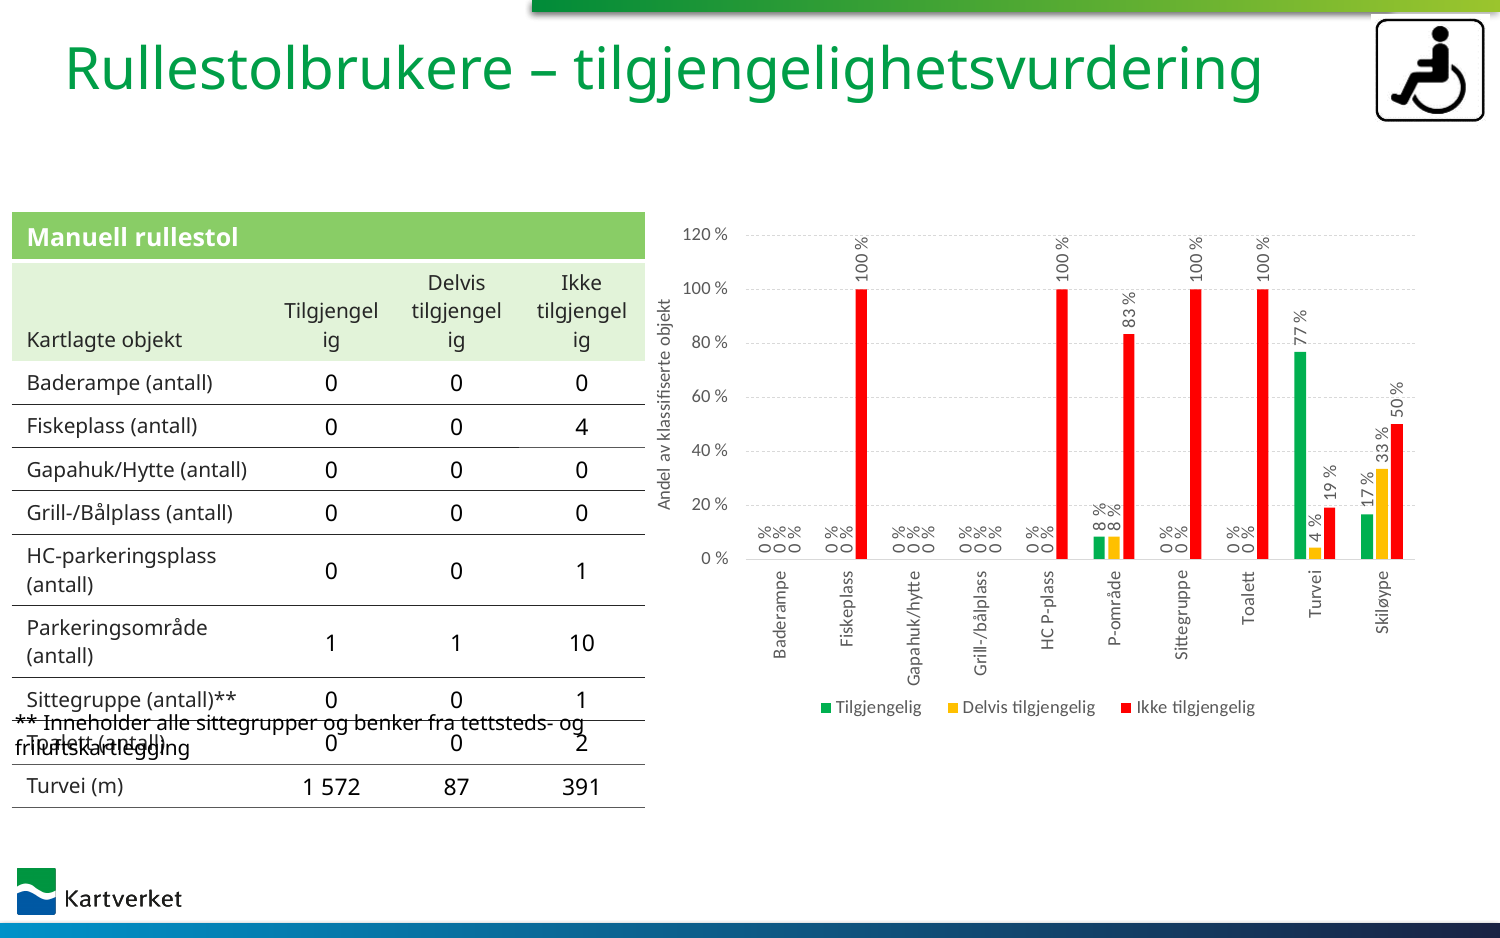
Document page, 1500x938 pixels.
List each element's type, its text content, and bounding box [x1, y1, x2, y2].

table_cell 0 [269, 361, 394, 404]
table_cell 0 [519, 491, 638, 534]
table_cell Grill-/Bålplass (antall) [12, 491, 269, 534]
table_cell 0 [394, 405, 519, 447]
table_cell Turvei (m) [12, 768, 269, 807]
text_box Rullestolbrukere – tilgjengelighetsvurdering [49, 12, 1372, 109]
table_cell Gapahuk/Hytte (antall) [12, 448, 269, 490]
table_cell Sittegruppe (antall)** [12, 678, 269, 702]
table_cell 0 [269, 535, 394, 605]
table_cell 0 [519, 361, 638, 404]
table_cell 1 572 [269, 768, 394, 807]
table_cell Baderampe (antall) [12, 361, 269, 404]
table_cell 0 [269, 678, 394, 702]
table_cell 0 [394, 491, 519, 534]
table_cell 1 [519, 535, 638, 605]
picture [643, 218, 1426, 728]
table_cell 0 [394, 678, 519, 702]
table_cell 0 [394, 535, 519, 605]
table_cell Tilgjengelig [269, 263, 394, 361]
table_cell Kartlagte objekt [12, 263, 269, 361]
table_cell 0 [269, 491, 394, 534]
table_cell 1 [519, 678, 638, 702]
table_cell 391 [519, 768, 645, 807]
table_cell 4 [519, 405, 638, 447]
table_cell 0 [269, 405, 394, 447]
table_cell 1 [394, 606, 519, 677]
table_cell 87 [394, 768, 519, 807]
table_cell Fiskeplass (antall) [12, 405, 269, 447]
table_cell Ikke tilgjengelig [519, 263, 638, 361]
picture [1371, 13, 1491, 127]
text_box ** Inneholder alle sittegrupper og benker fra tettsteds- og friluftskartlegging [0, 702, 745, 768]
table_cell 0 [394, 361, 519, 404]
table_cell Parkeringsområde (antall) [12, 606, 269, 677]
table_cell 1 [269, 606, 394, 677]
table_cell 0 [519, 448, 638, 490]
table_cell 10 [519, 606, 638, 677]
table_header Manuell rullestol [12, 212, 645, 259]
table_cell 0 [269, 448, 394, 490]
table_cell Delvis tilgjengelig [394, 263, 519, 361]
table_cell 0 [394, 448, 519, 490]
table_cell HC-parkeringsplass (antall) [12, 535, 269, 605]
